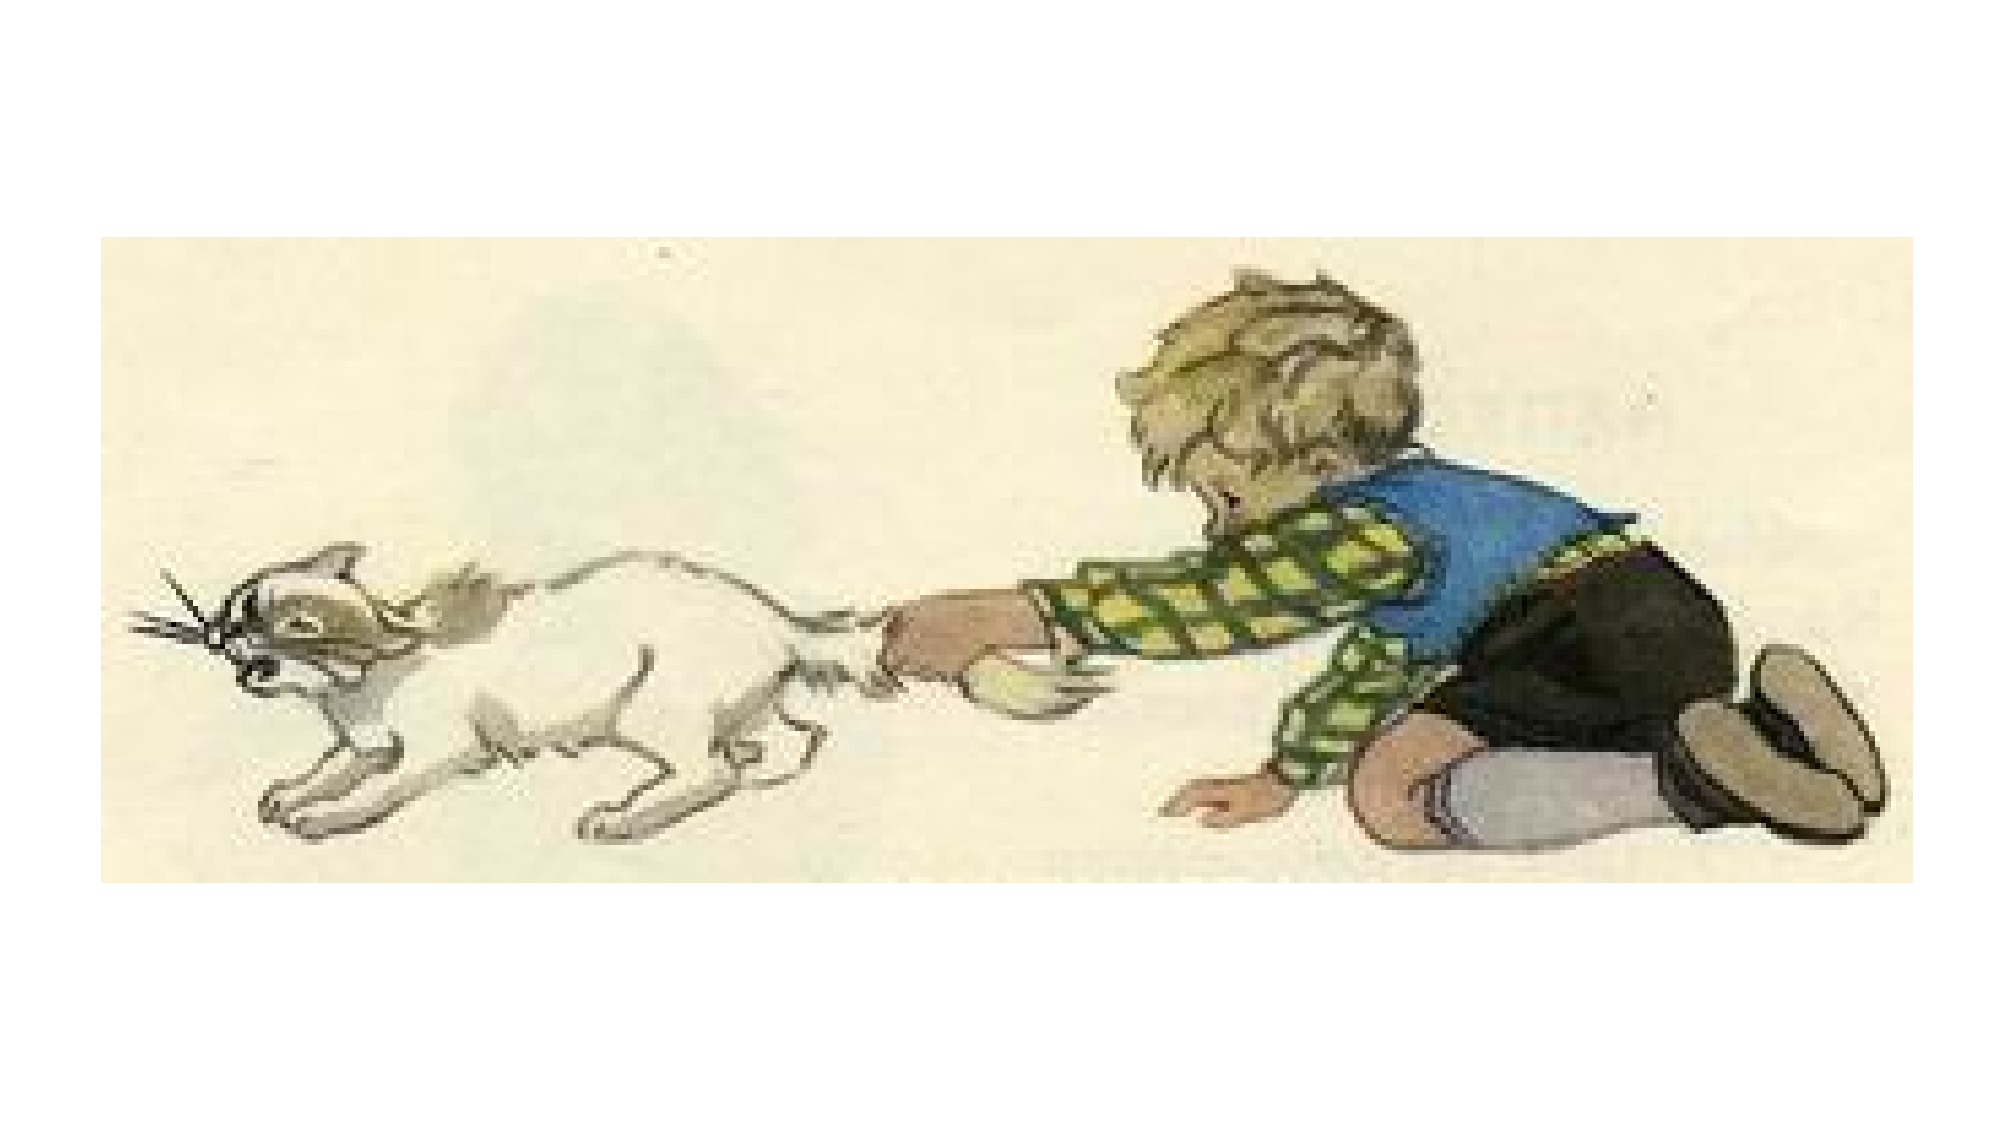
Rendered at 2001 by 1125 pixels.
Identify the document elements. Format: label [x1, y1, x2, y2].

picture [101, 237, 1913, 883]
